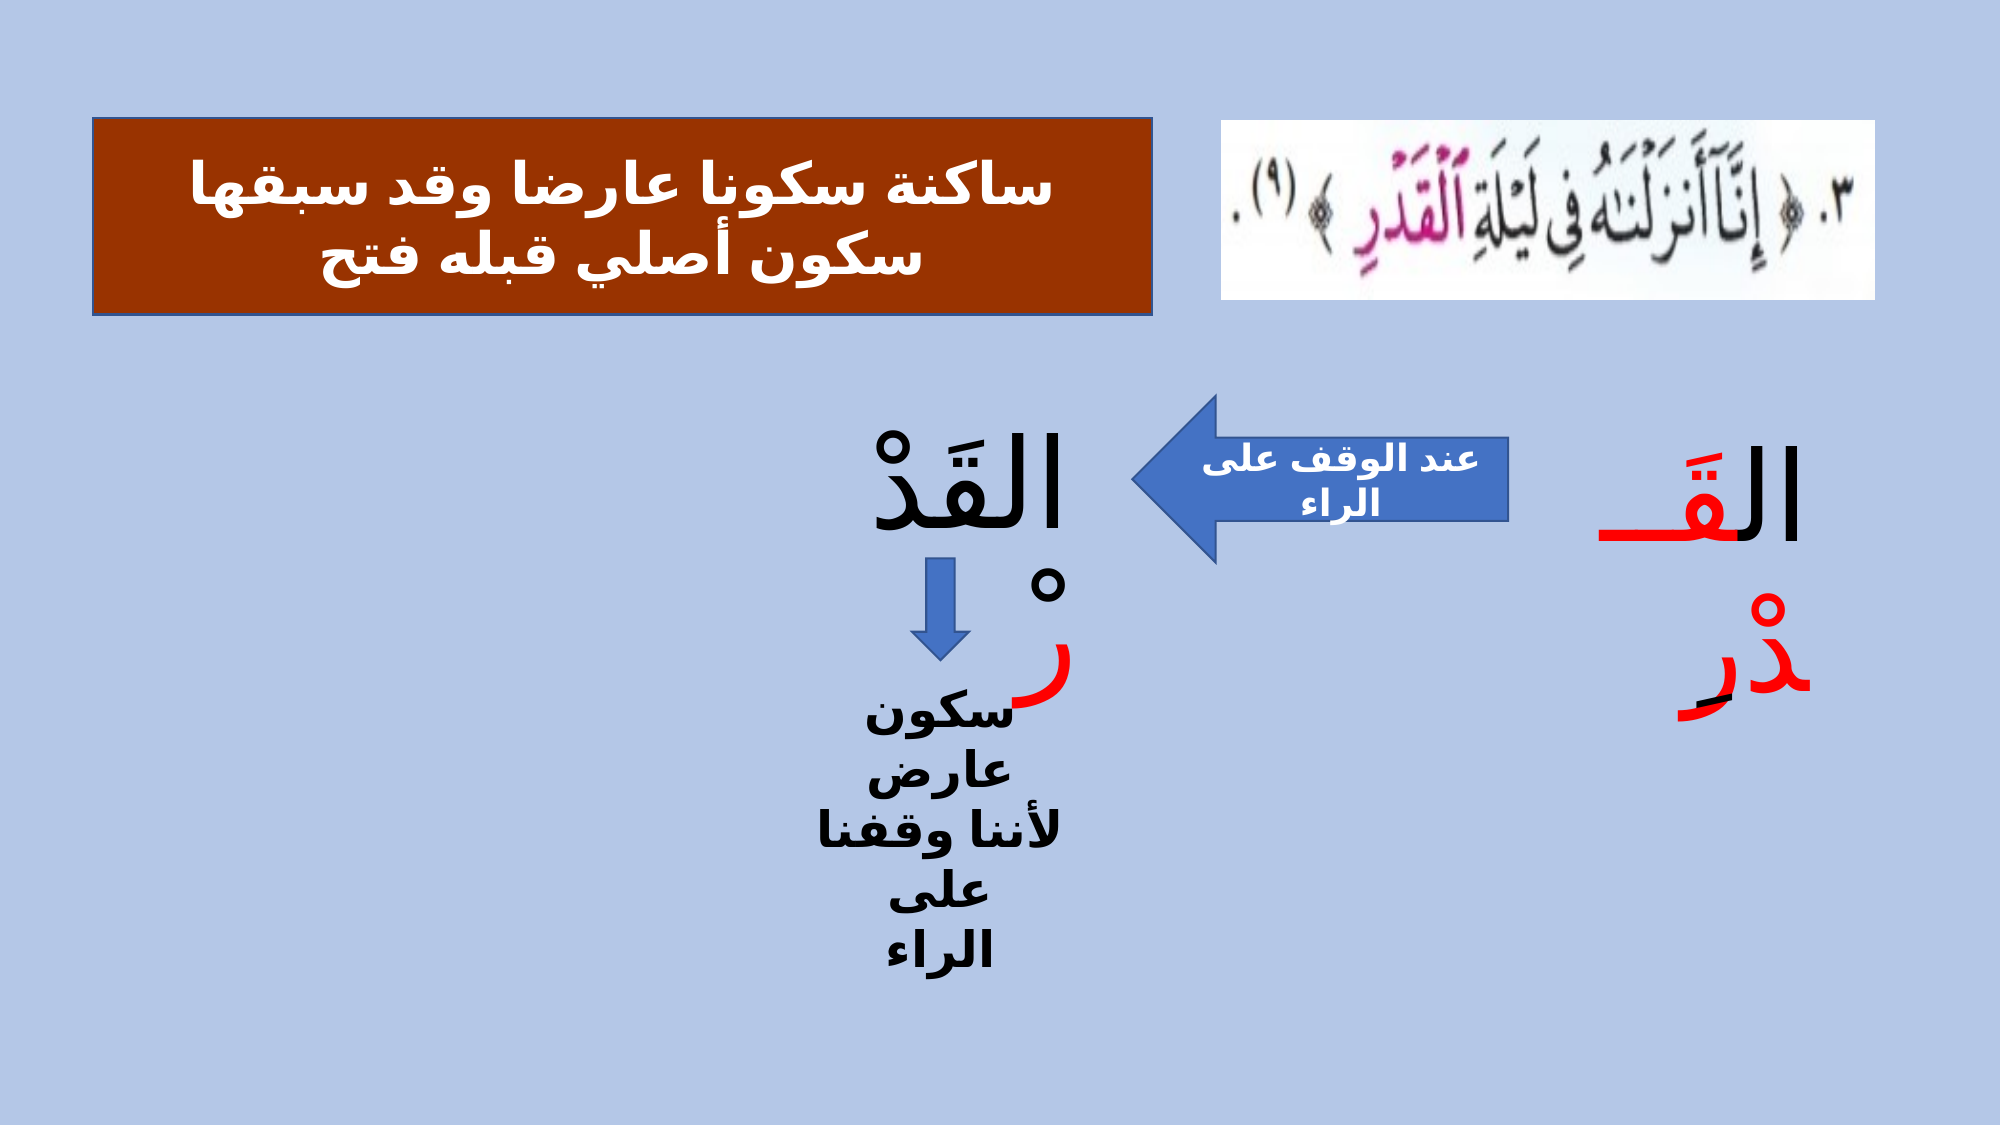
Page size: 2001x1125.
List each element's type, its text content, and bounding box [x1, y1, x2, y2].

text_box القَــدْرِ [1548, 408, 1825, 724]
picture [1221, 120, 1875, 300]
text_box [909, 557, 972, 662]
text_box القَدْرْ [816, 395, 1093, 670]
text_box سكون عارض لأننا وقفنا على الراء [788, 670, 1093, 986]
text_box ساكنة سكونا عارضا وقد سبقها سكون أصلي قبله فتح [92, 117, 1153, 316]
text_box عند الوقف على الراء [1130, 393, 1510, 565]
